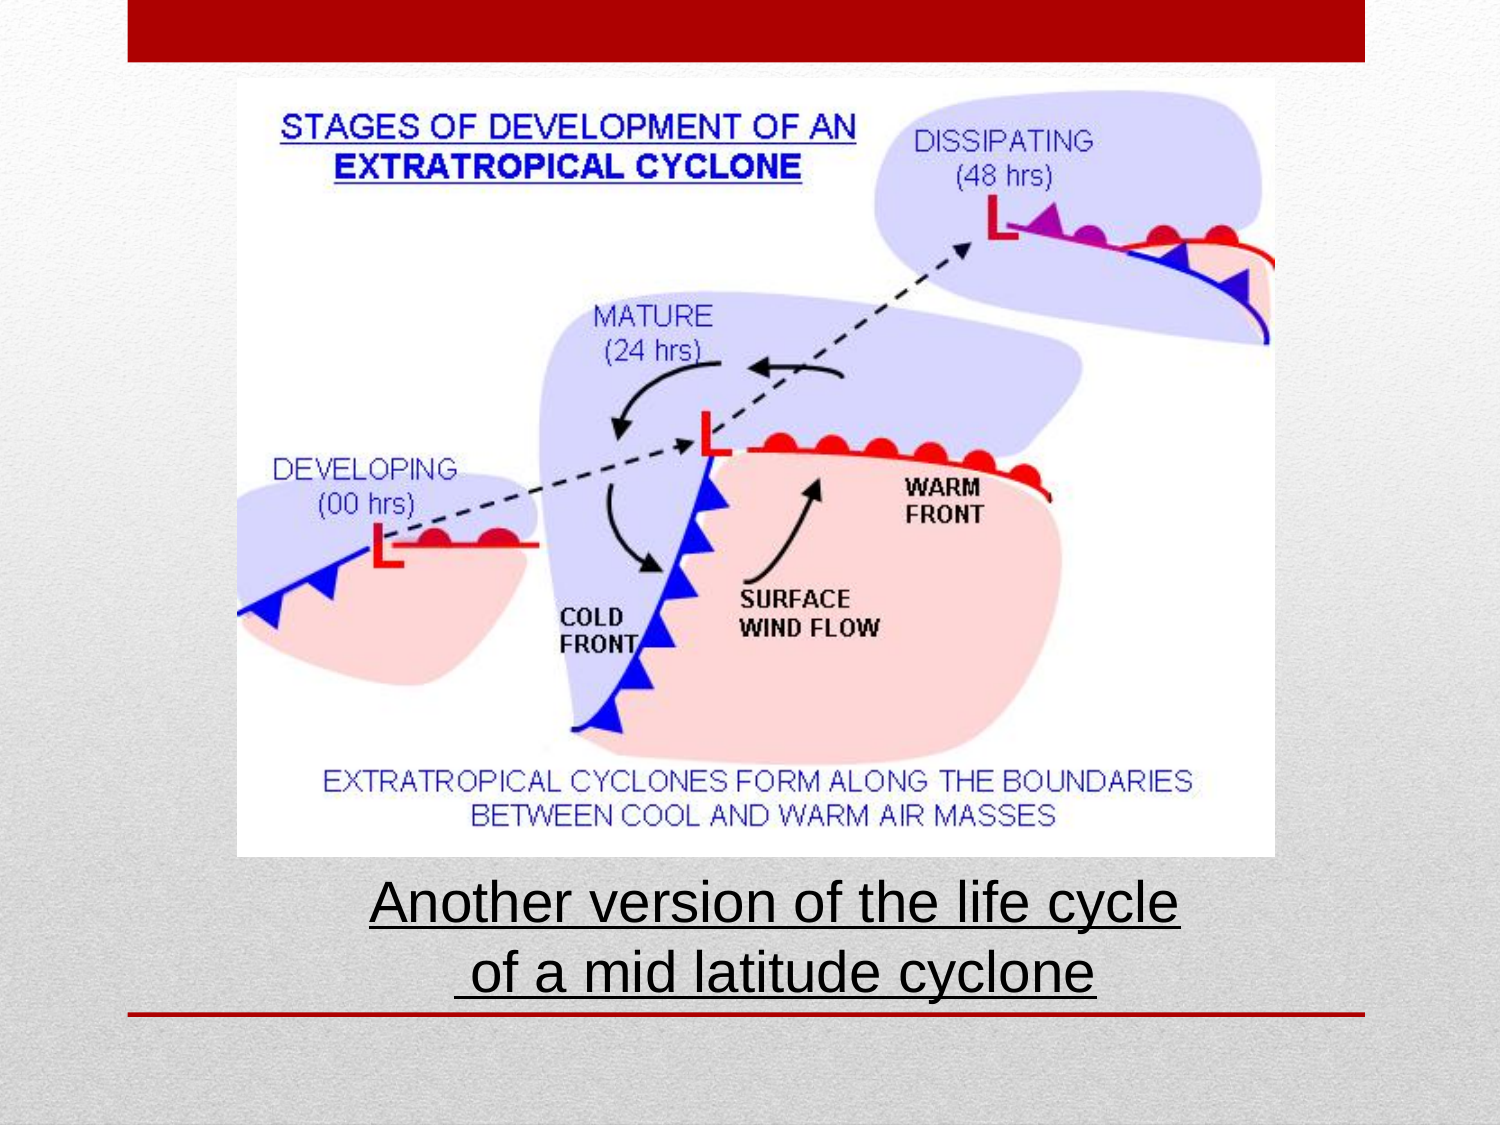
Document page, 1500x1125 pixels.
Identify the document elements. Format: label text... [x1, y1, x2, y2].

text_box Another version of the life cycle of a mid latitude cyclone [354, 869, 1197, 1012]
picture [236, 77, 1276, 858]
